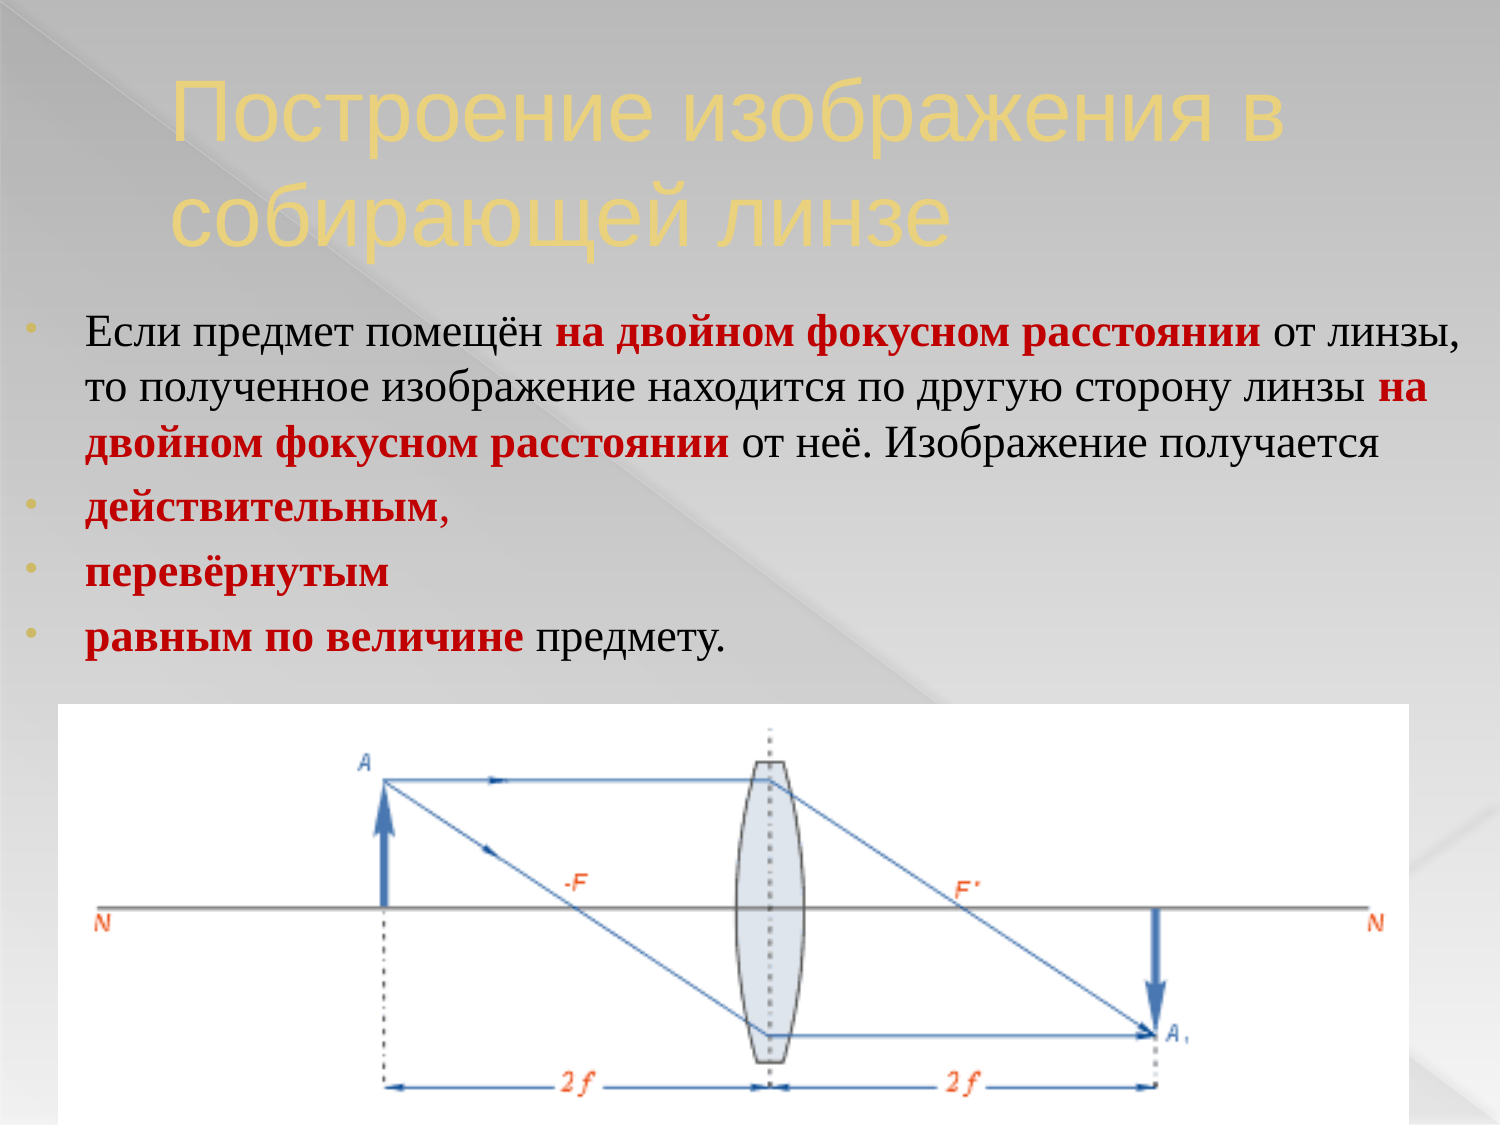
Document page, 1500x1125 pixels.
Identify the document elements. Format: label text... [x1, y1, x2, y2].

picture [58, 704, 1409, 1125]
title Построение изображения в собирающей линзе [75, 43, 1425, 274]
list Если предмет помещён на двойном фокусном расстоянии от линзы, то полученное изображение находится по другую сторону линзы на двойном фокусном расстоянии от неё. Изображение получается действительным, перевёрнутым равным по величине предмету. [0, 292, 1500, 706]
